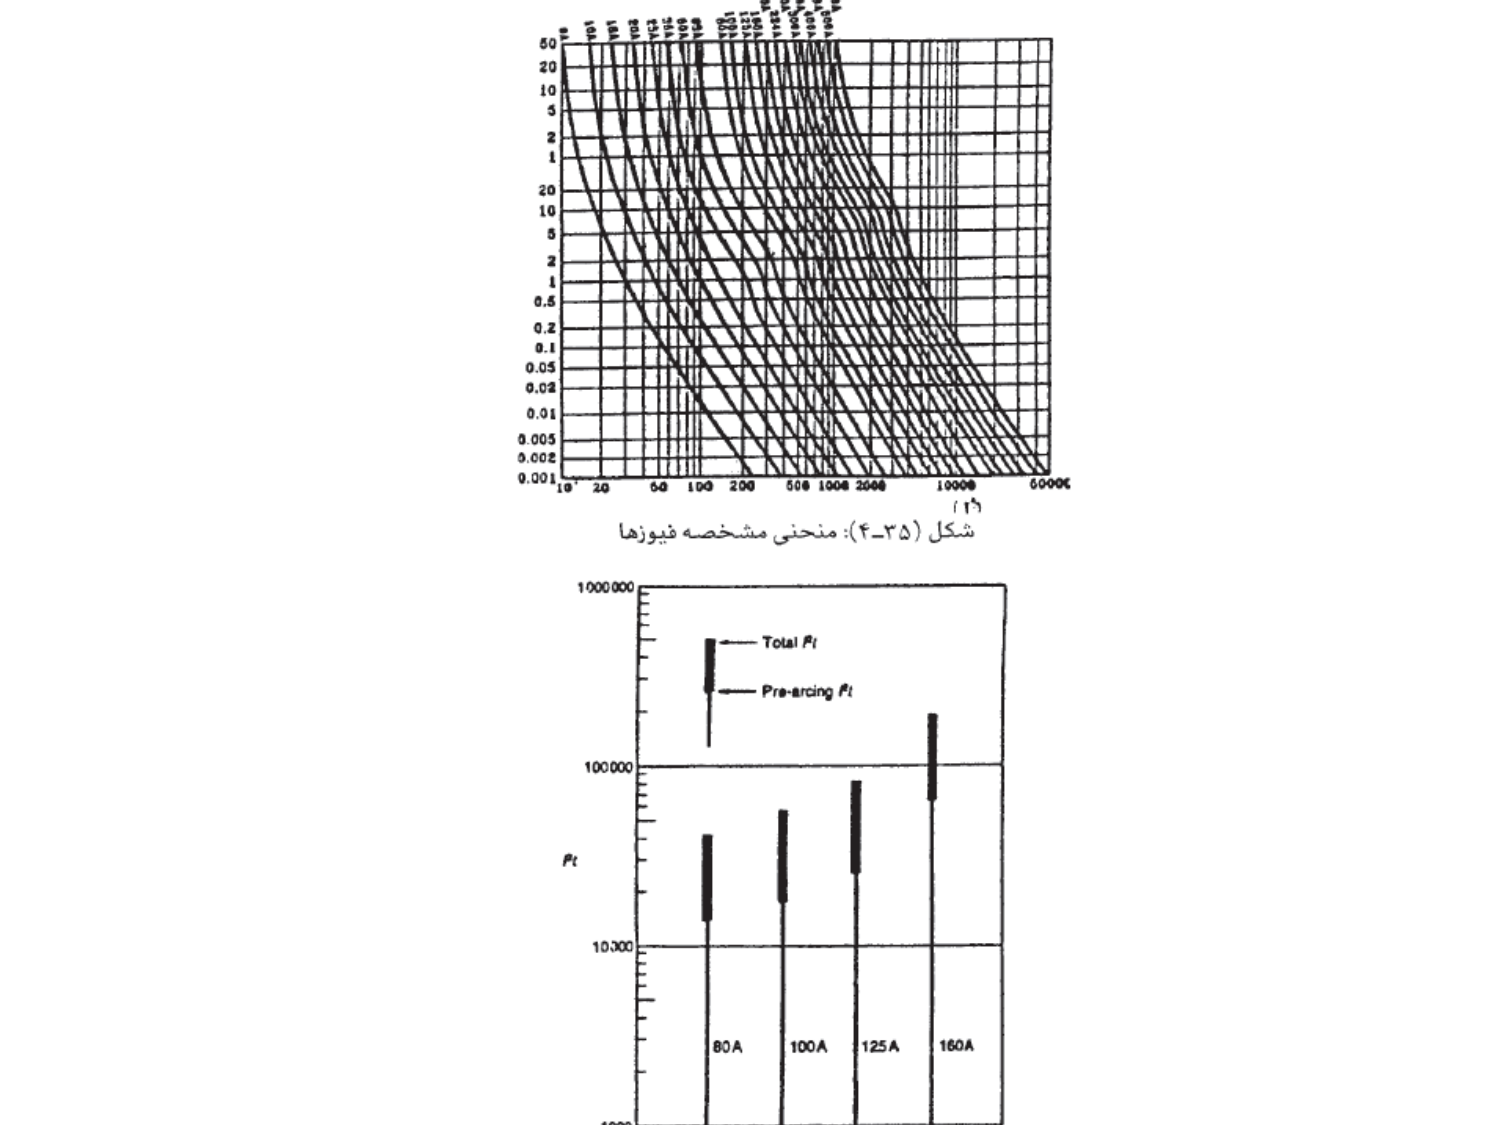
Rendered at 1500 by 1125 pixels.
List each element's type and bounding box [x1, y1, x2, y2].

picture [295, 0, 1213, 1125]
